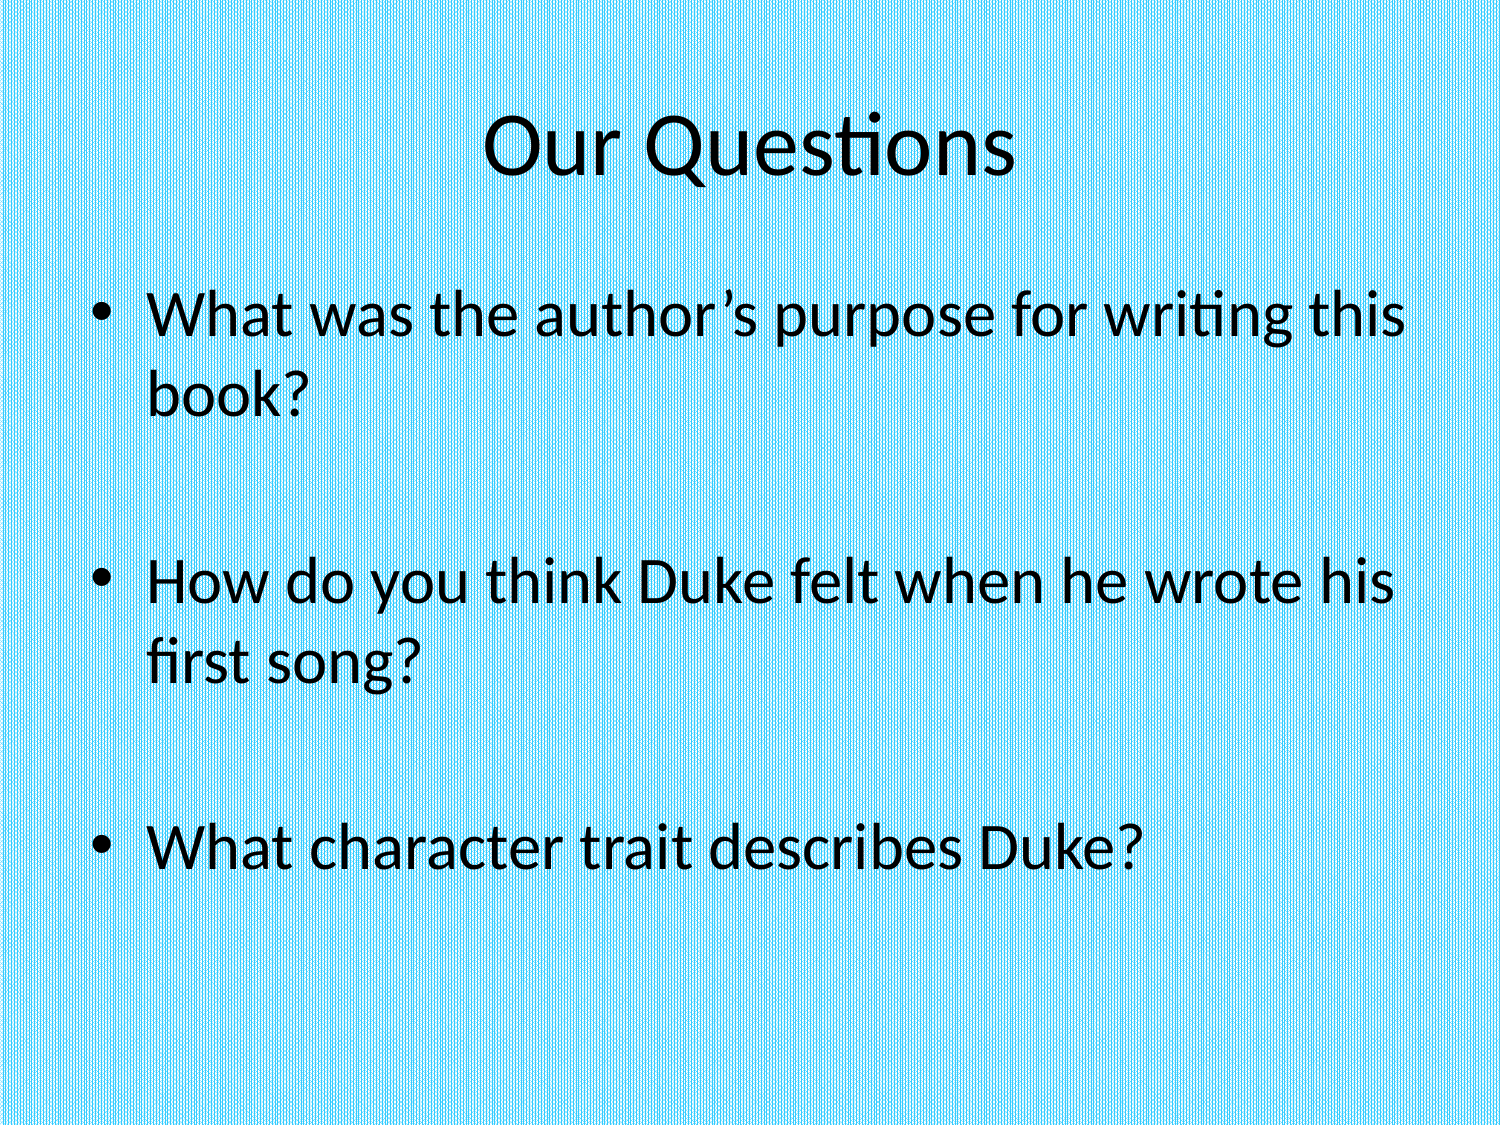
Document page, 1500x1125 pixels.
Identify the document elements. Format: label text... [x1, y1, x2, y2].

list What was the author’s purpose for writing this book? How do you think Duke felt when he wrote his first song? What character trait describes Duke? [75, 262, 1425, 1005]
title Our Questions [75, 45, 1425, 233]
